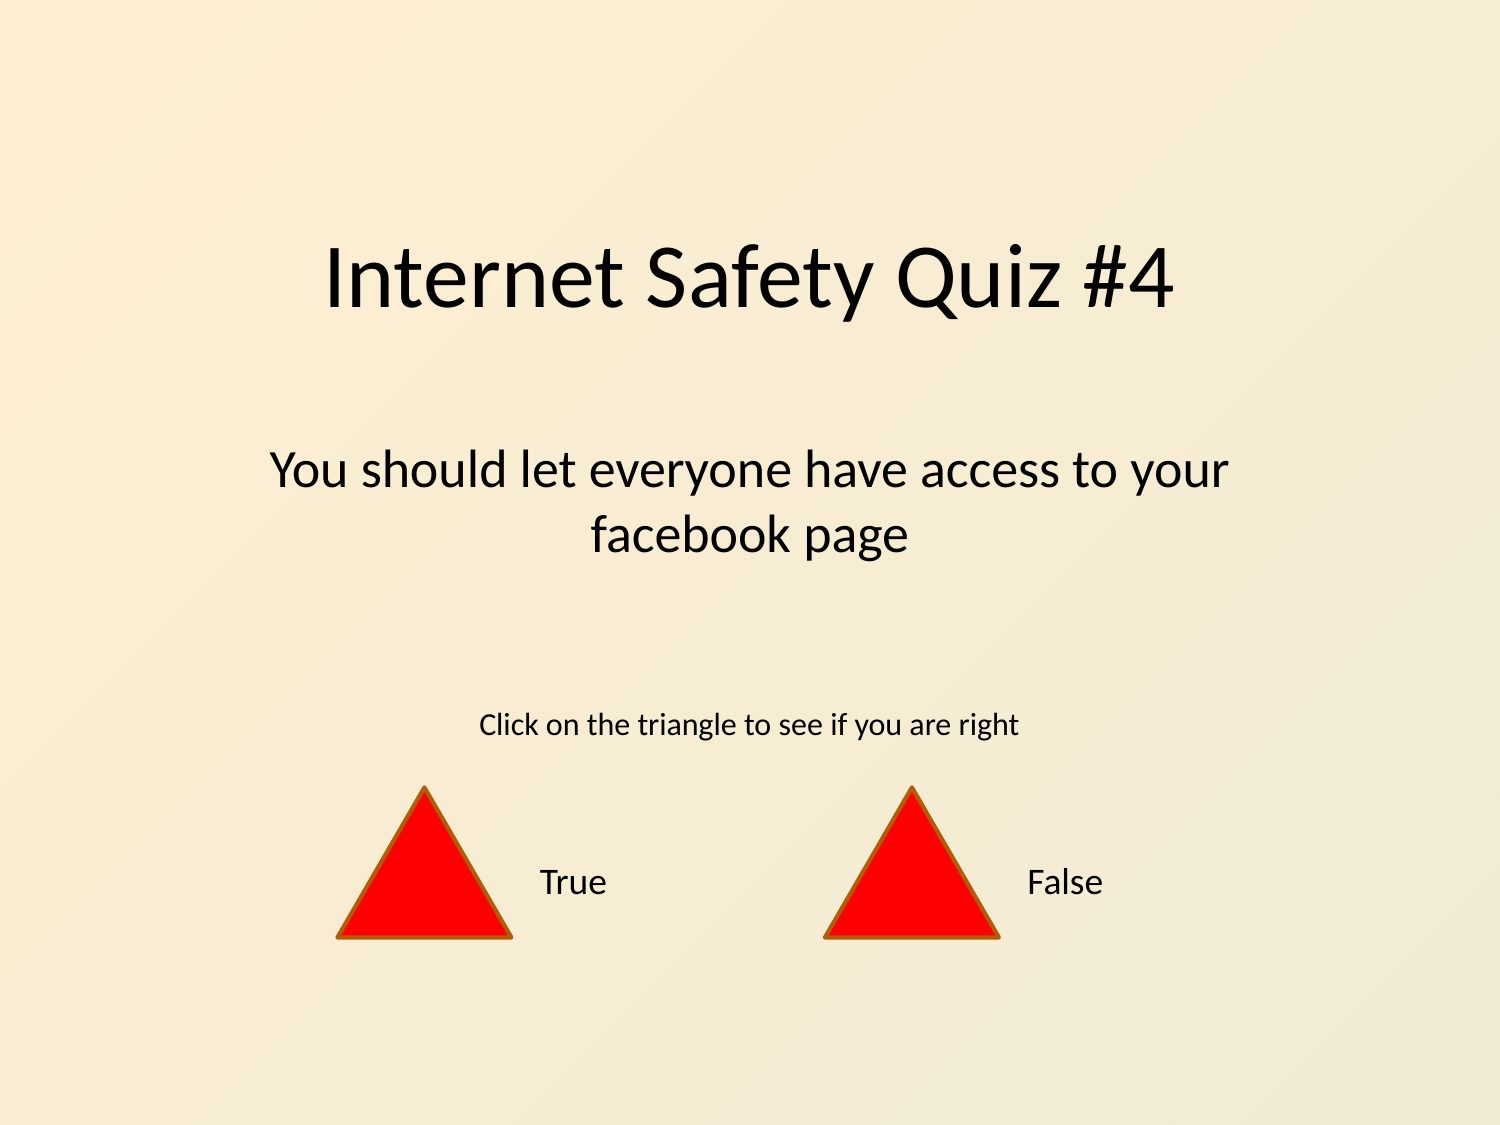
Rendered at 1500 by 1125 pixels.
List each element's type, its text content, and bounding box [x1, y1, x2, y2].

title Internet Safety Quiz #4 [112, 149, 1388, 392]
subtitle You should let everyone have access to your facebook page Click on the triangle to see if you are right [225, 350, 1275, 750]
text_box [335, 785, 514, 940]
text_box False [1012, 849, 1300, 910]
text_box True [525, 849, 775, 910]
text_box [823, 785, 1001, 940]
